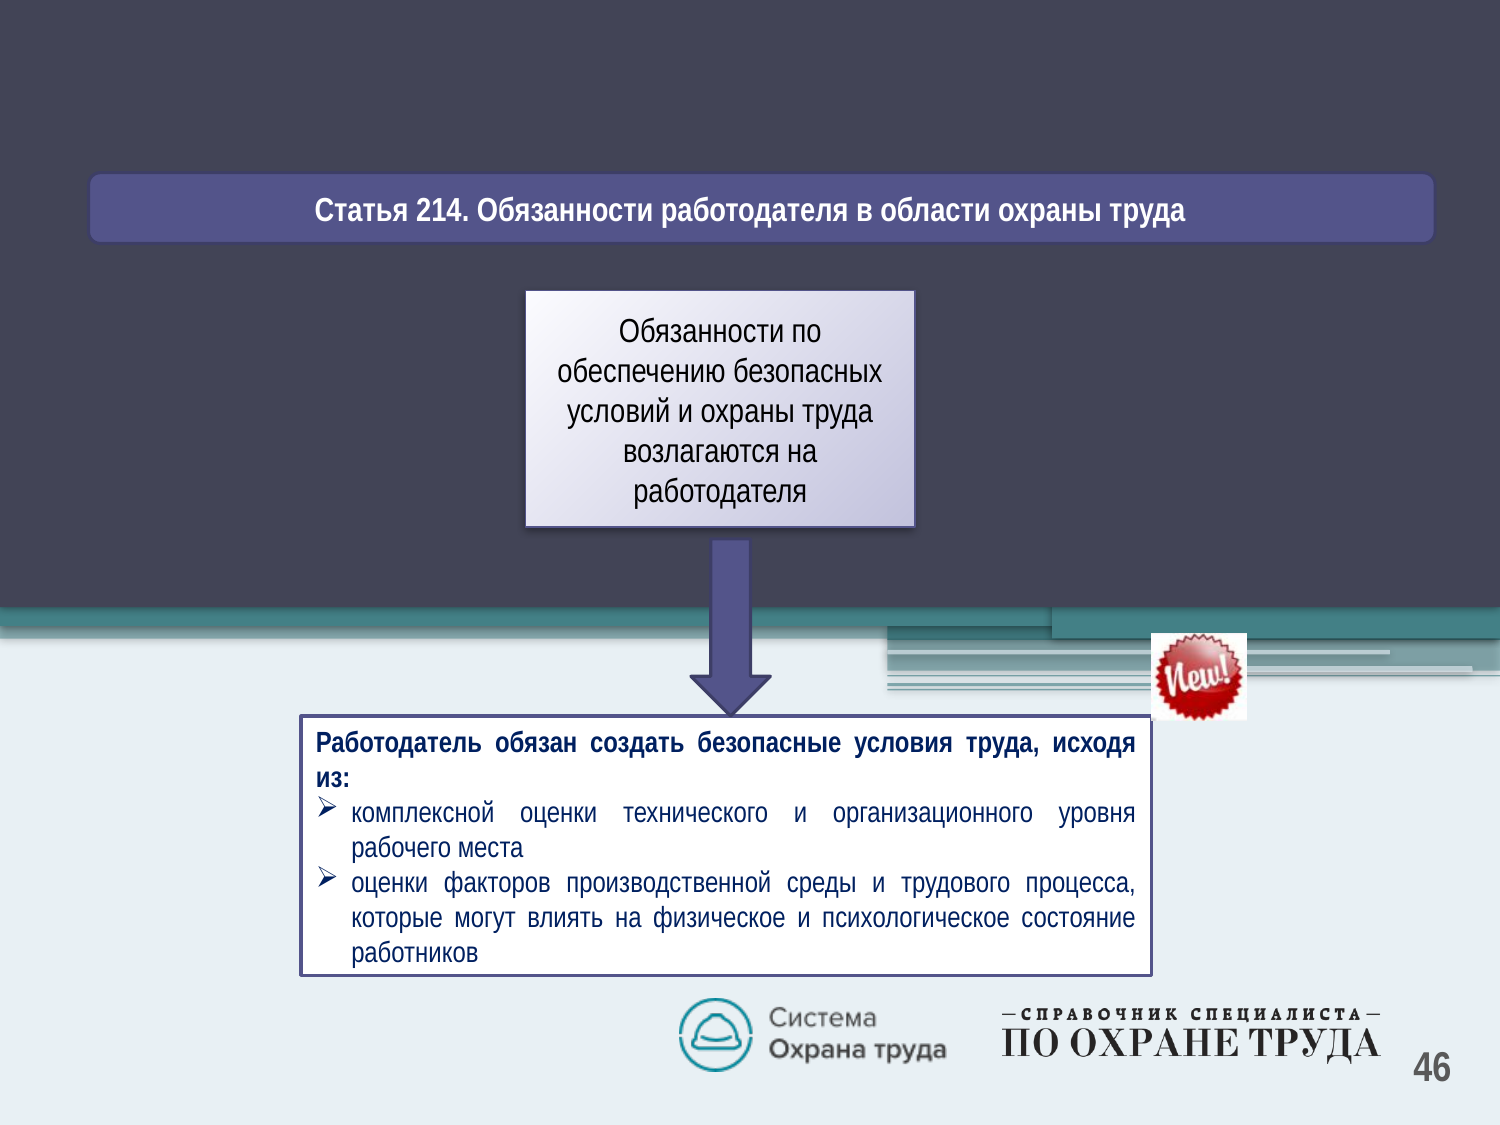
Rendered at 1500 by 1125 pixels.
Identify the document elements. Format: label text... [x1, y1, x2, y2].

text_box 46 [1116, 1034, 1467, 1095]
text_box [689, 537, 772, 718]
text_box Статья 214. Обязанности работодателя в области охраны труда [86, 171, 1437, 246]
text_box Обязанности по обеспечению безопасных условий и охраны труда возлагаются на работодателя [525, 290, 916, 528]
text_box Работодатель обязан создать безопасные условия труда, исходя из: комплексной оценки технического и организационного уровня рабочего места оценки факторов производственной среды и трудового процесса, которые могут влиять на физическое и психологическое состояние работников [299, 714, 1153, 977]
picture [1002, 1008, 1381, 1065]
picture [678, 997, 947, 1072]
picture [1151, 633, 1247, 721]
